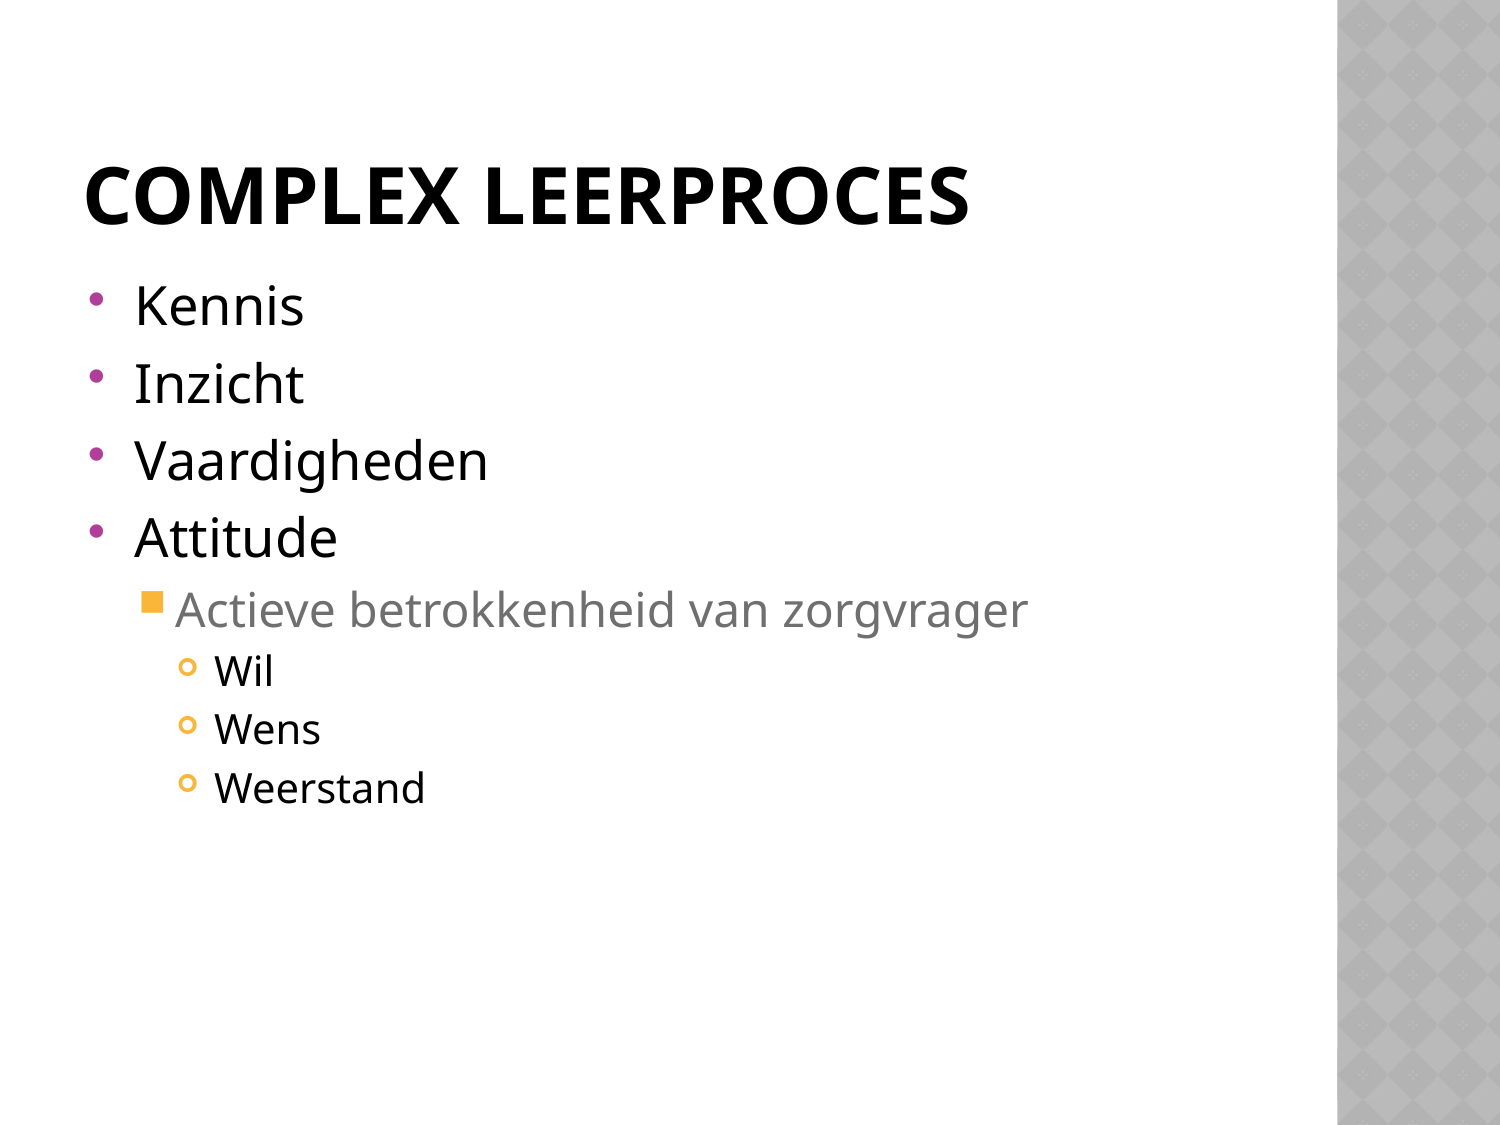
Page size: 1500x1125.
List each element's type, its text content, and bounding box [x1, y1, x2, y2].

list Kennis Inzicht Vaardigheden Attitude Actieve betrokkenheid van zorgvrager Wil Wens Weerstand [75, 264, 1263, 1059]
title Complex leerproces [75, 52, 1263, 240]
